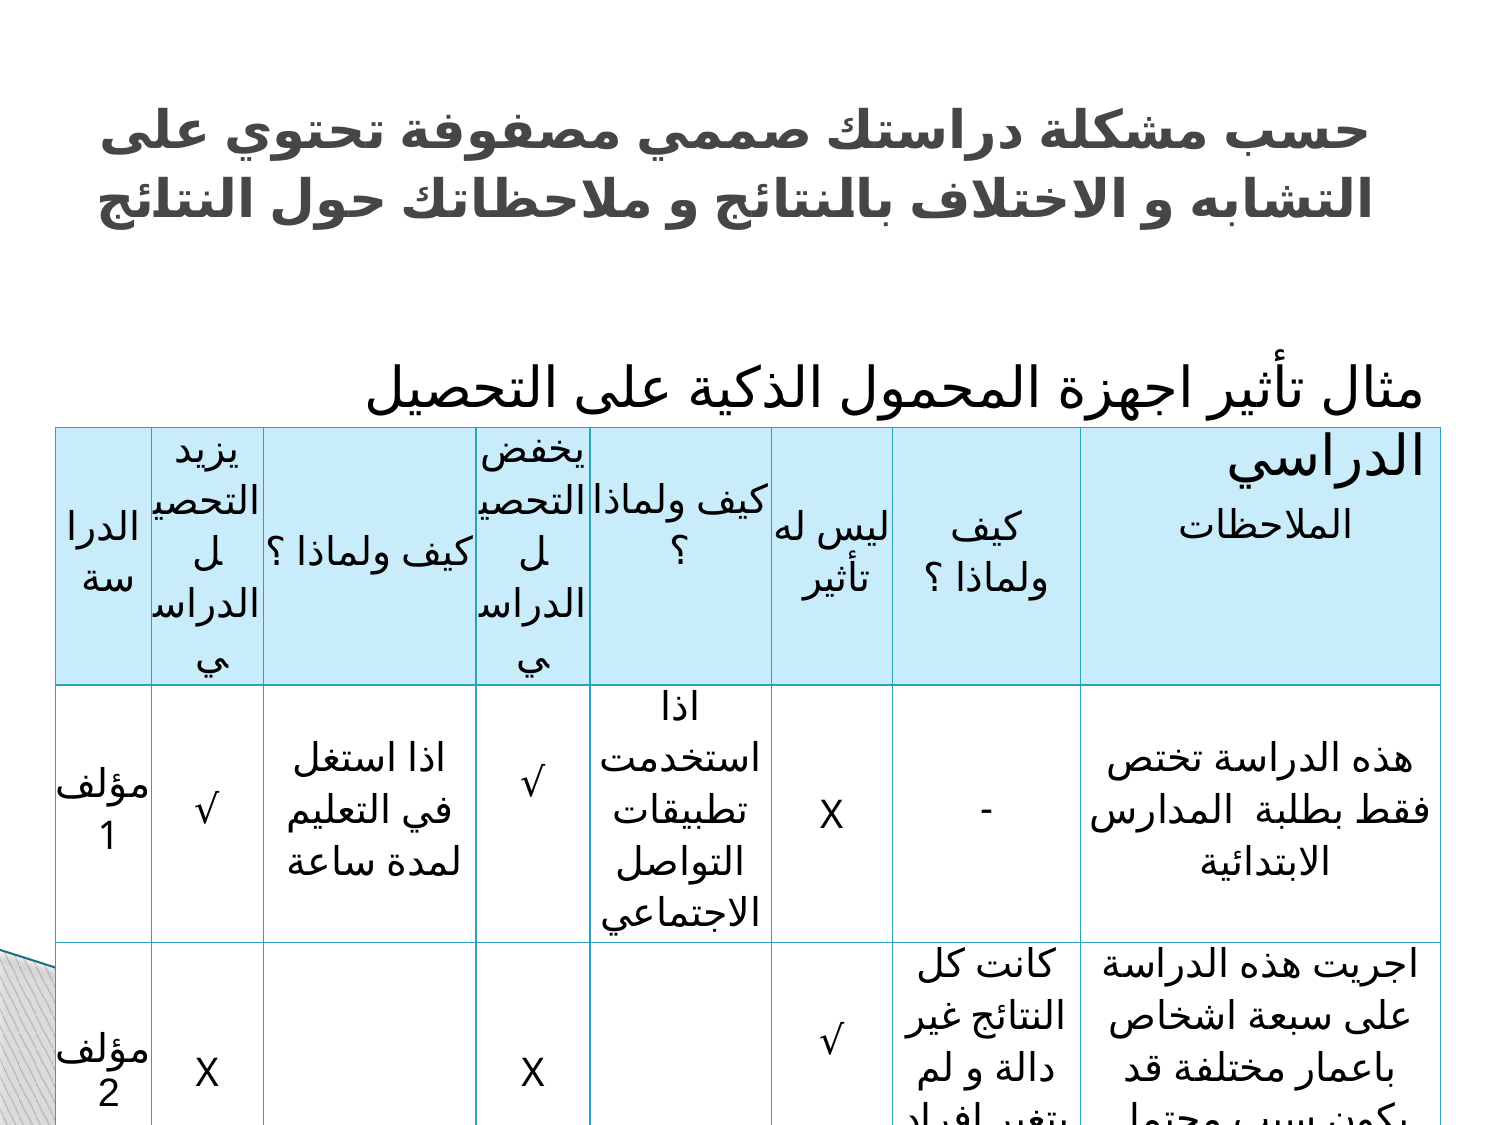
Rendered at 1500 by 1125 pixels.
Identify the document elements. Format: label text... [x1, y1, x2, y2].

table_cell X [772, 686, 892, 942]
table_cell - [893, 686, 1080, 942]
table_cell اذا استخدمت تطبيقات التواصل الاجتماعي [591, 686, 771, 942]
table_cell هذه الدراسة تختص فقط بطلبة المدارس الابتدائية [1081, 686, 1440, 942]
table_cell مؤلف 2 [56, 943, 151, 1125]
table_header ليس له تأثير [772, 494, 892, 684]
table_cell √ [152, 686, 263, 942]
table_cell [264, 943, 475, 1125]
table_cell اجريت هذه الدراسة على سبعة اشخاص باعمار مختلفة قد يكون سبب محتمل للنتيجة [1081, 943, 1440, 1125]
table_cell اذا استغل في التعليم لمدة ساعة [264, 686, 475, 942]
text_box مثال تأثير اجهزة المحمول الذكية على التحصيل الدراسي [306, 343, 1441, 494]
table_cell √ [772, 943, 892, 1125]
table_header الملاحظات [1081, 494, 1440, 684]
table_header يخفض التحصيل الدراسي [477, 494, 589, 684]
title حسب مشكلة دراستك صممي مصفوفة تحتوي على التشابه و الاختلاف بالنتائج و ملاحظاتك حول النتائج [60, 0, 1411, 303]
table_cell كانت كل النتائج غير دالة و لم يتغير افراد المشاركين [893, 943, 1080, 1125]
table_header كيف ولماذا ؟ [893, 494, 1080, 684]
table_cell X [152, 943, 263, 1125]
table_cell مؤلف 1 [56, 686, 151, 942]
table_cell √ [477, 686, 589, 942]
table_cell [591, 943, 771, 1125]
table_header يزيد التحصيل الدراسي [152, 428, 263, 684]
table_header كيف ولماذا ؟ [264, 428, 475, 684]
table_header الدراسة [56, 428, 151, 684]
table_cell X [477, 943, 589, 1125]
table_header كيف ولماذا ؟ [591, 494, 771, 684]
